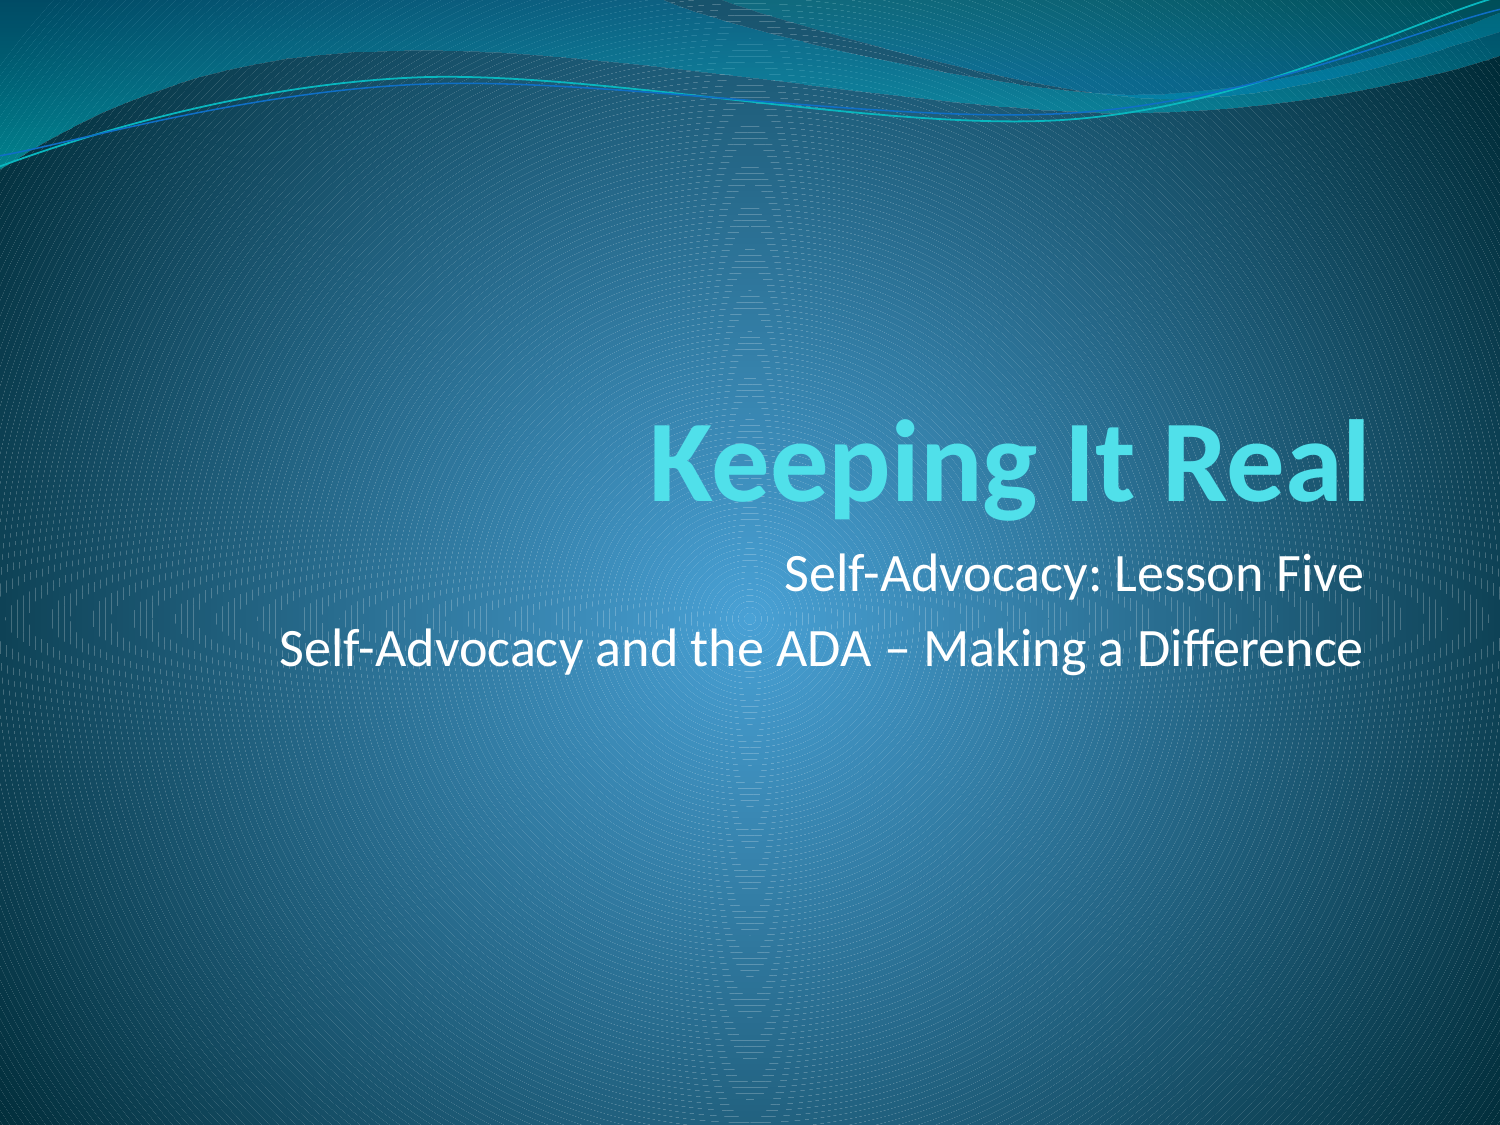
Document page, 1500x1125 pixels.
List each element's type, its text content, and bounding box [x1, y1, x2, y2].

subtitle Self-Advocacy: Lesson Five Self-Advocacy and the ADA – Making a Difference [87, 529, 1376, 818]
title Keeping It Real [87, 224, 1376, 525]
